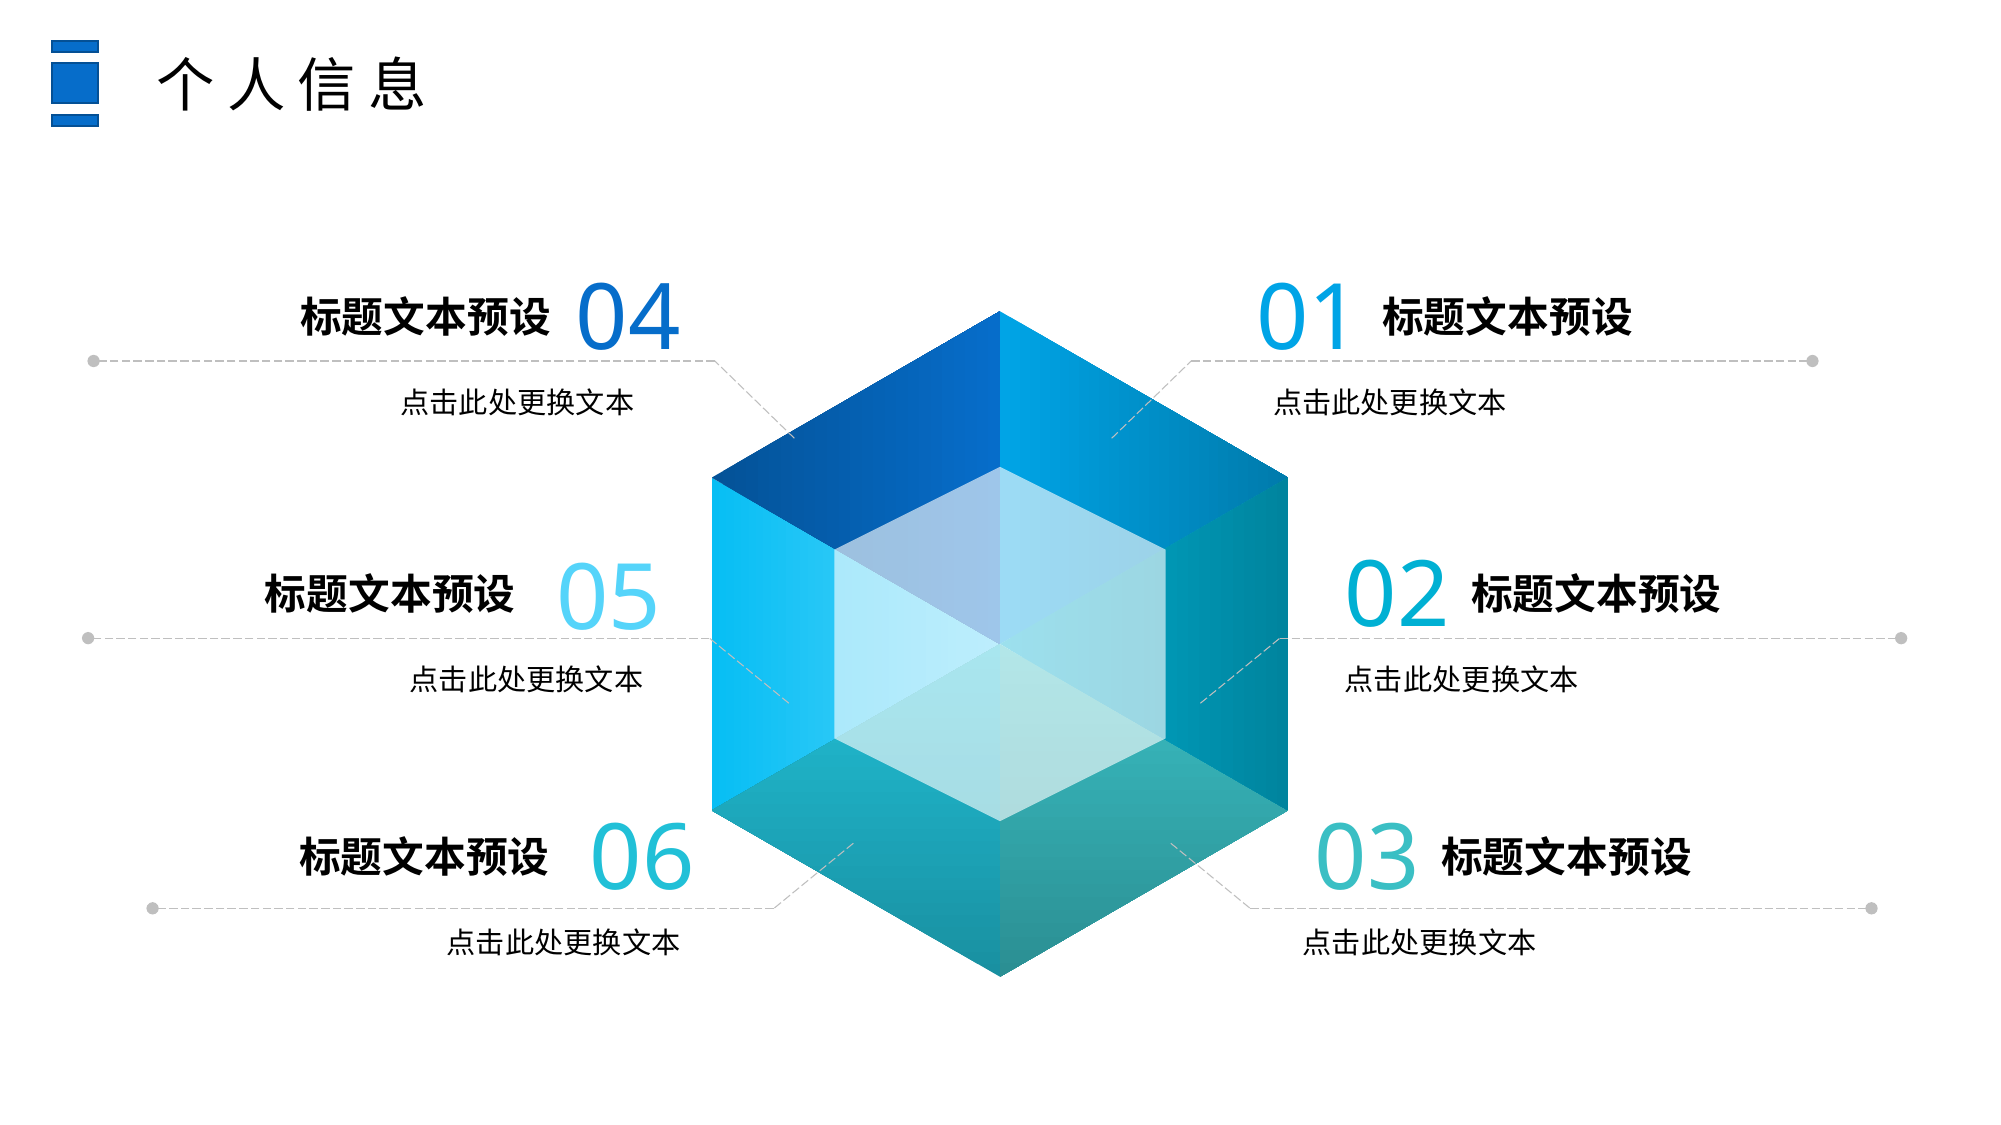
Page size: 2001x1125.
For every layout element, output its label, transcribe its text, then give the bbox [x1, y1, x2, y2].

text_box 个人信息 [141, 40, 577, 126]
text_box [51, 40, 99, 126]
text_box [88, 250, 1902, 998]
